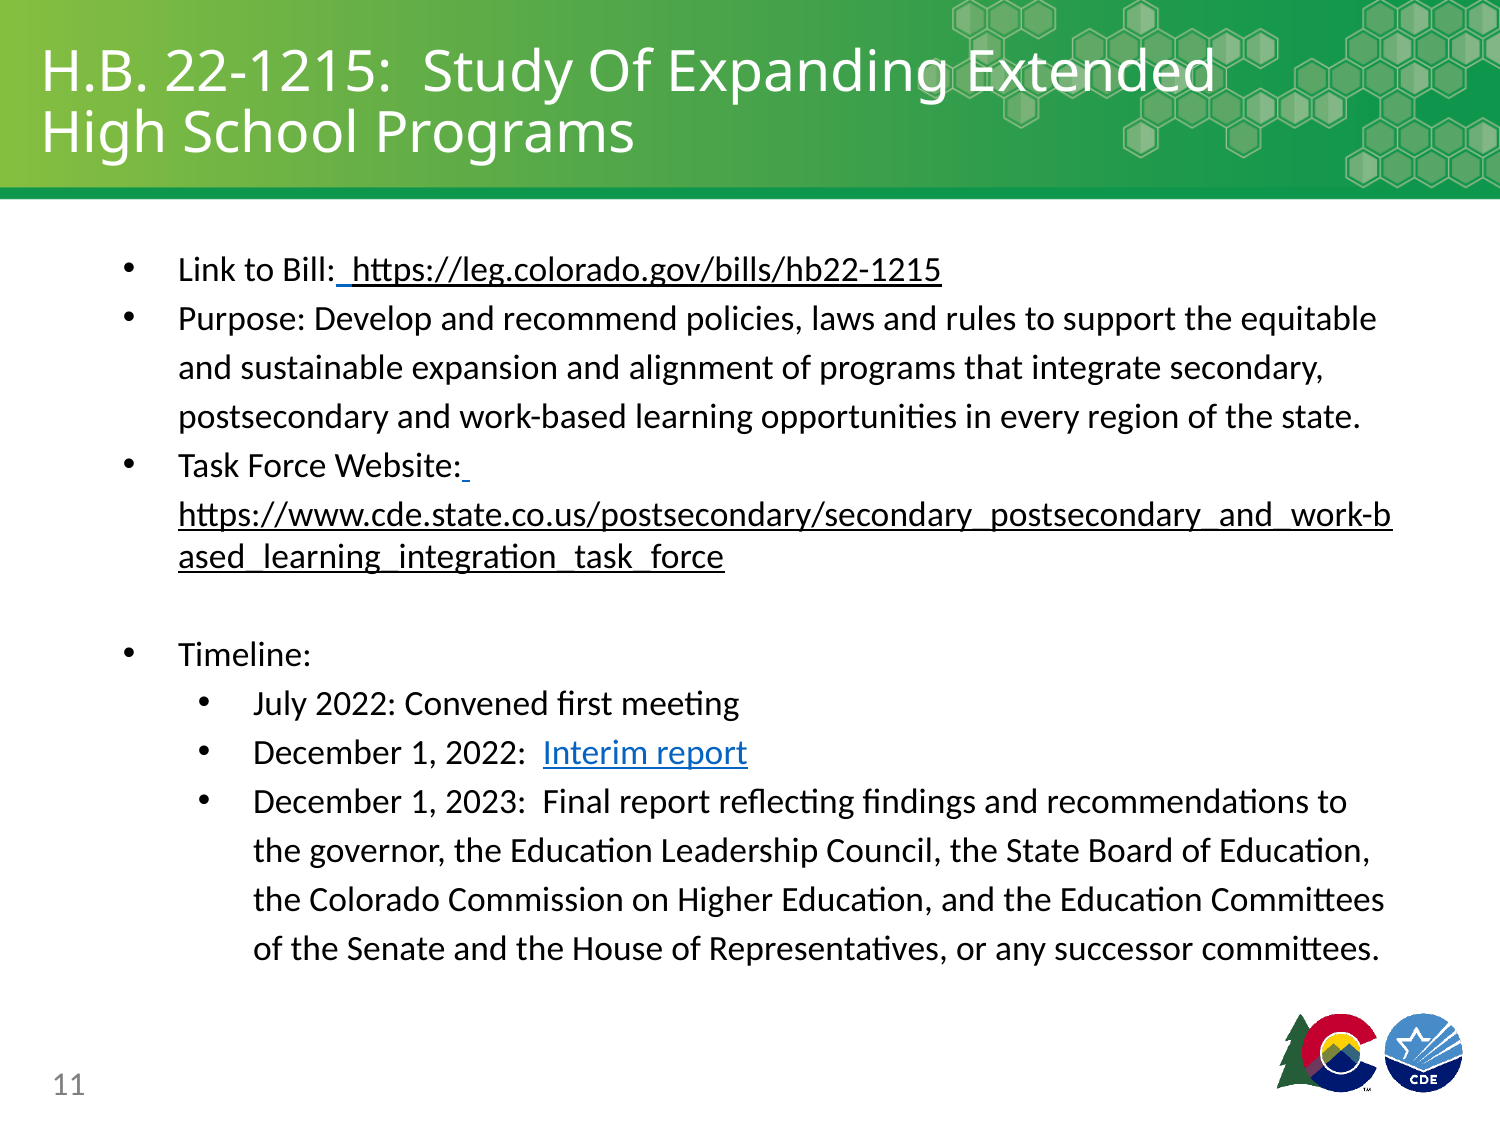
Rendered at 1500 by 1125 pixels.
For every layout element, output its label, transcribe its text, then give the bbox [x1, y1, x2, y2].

picture [1275, 1012, 1463, 1093]
picture [0, 0, 1500, 200]
title H.B. 22-1215: Study Of Expanding Extended High School Programs [40, 41, 1219, 166]
slide_number 11 [36, 1054, 375, 1115]
list Link to Bill: https://leg.colorado.gov/bills/hb22-1215 Purpose: Develop and recommend policies, laws and rules to support the equitable and sustainable expansion and alignment of programs that integrate secondary, postsecondary and work-based learning opportunities in every region of the state. Task Force Website: https://www.cde.state.co.us/postsecondary/secondary_postsecondary_and_work-based_learning_integration_task_force Timeline: July 2022: Convened first meeting December 1, 2022: Interim report December 1, 2023: Final report reflecting findings and recommendations to the governor, the Education Leadership Council, the State Board of Education, the Colorado Commission on Higher Education, and the Education Committees of the Senate and the House of Representatives, or any successor committees. [103, 239, 1397, 1002]
